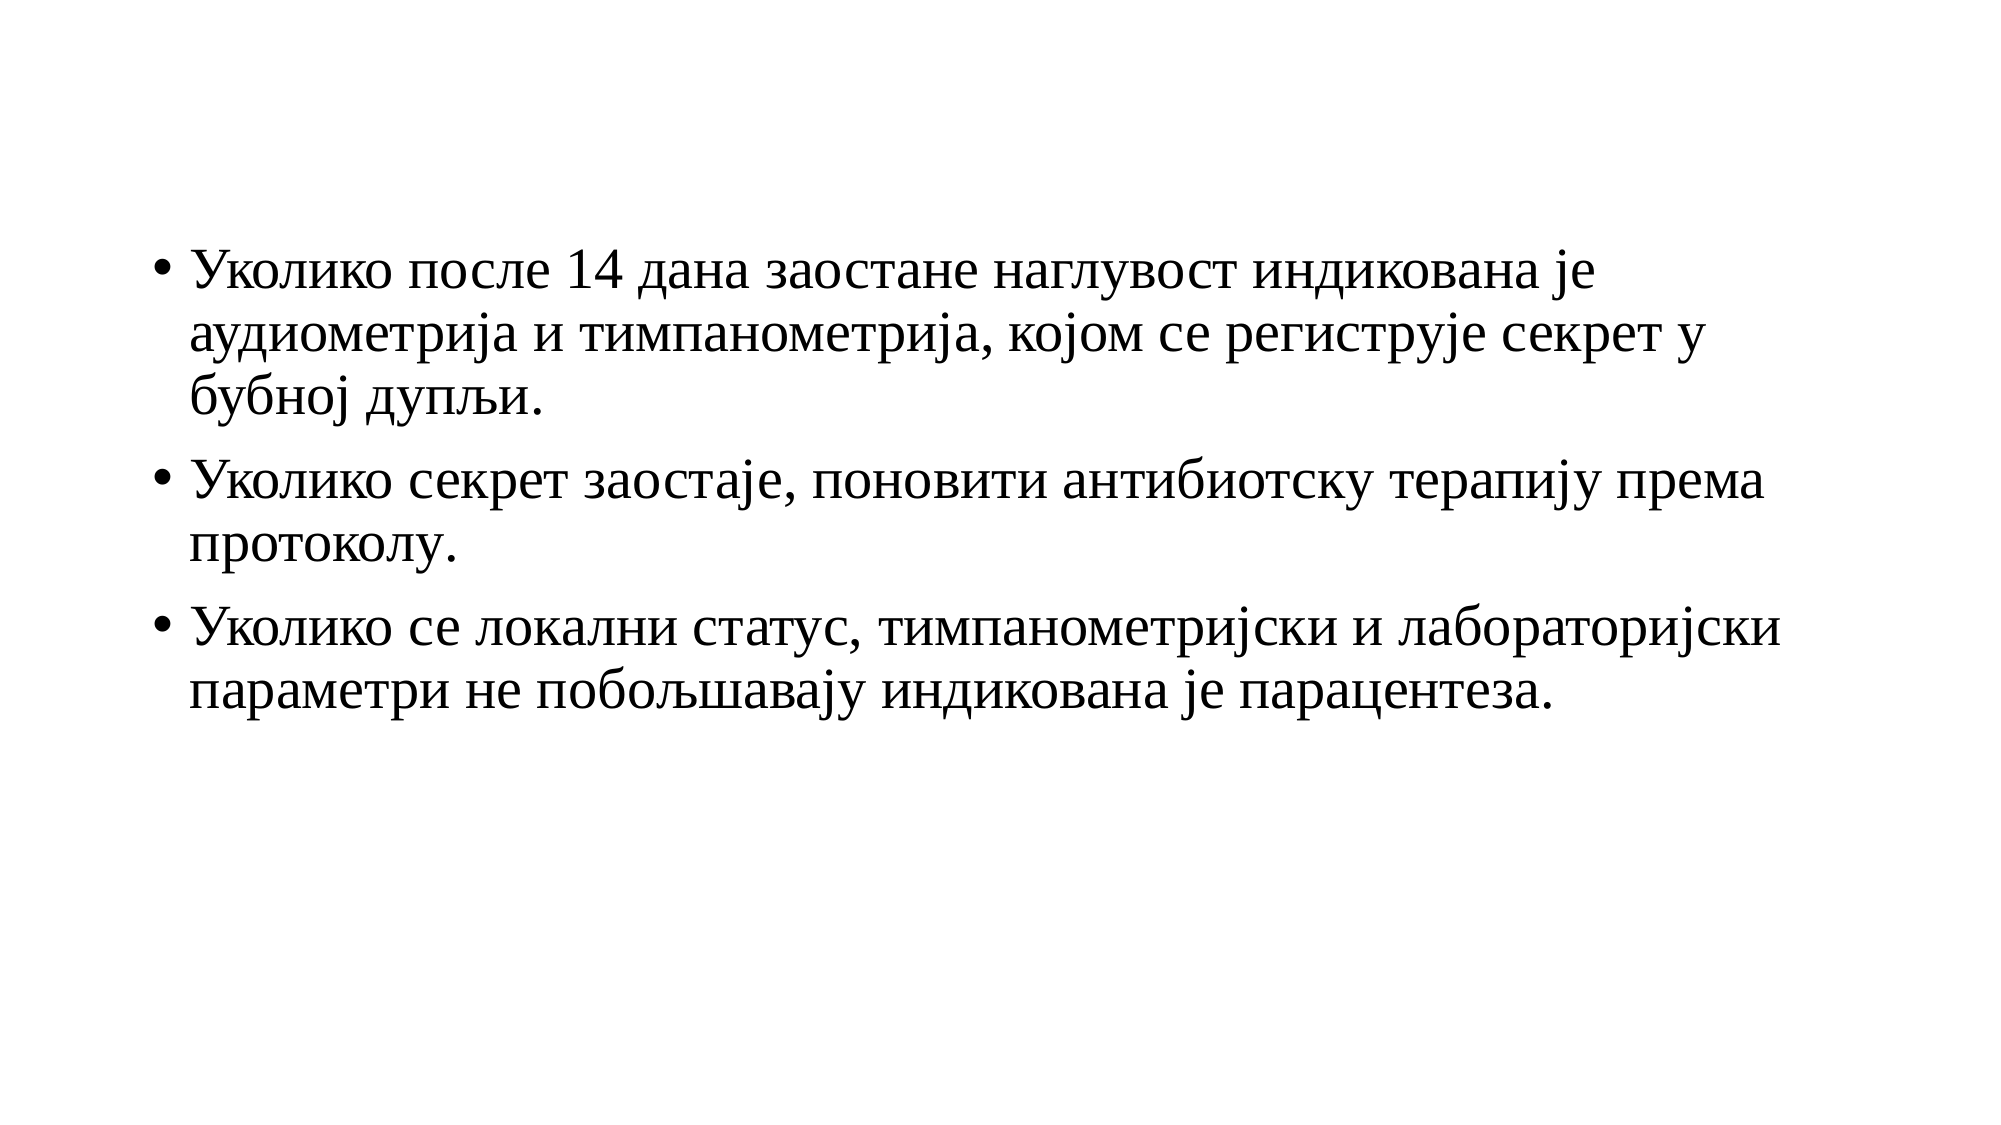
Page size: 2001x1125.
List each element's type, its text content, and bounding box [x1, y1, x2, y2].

list Уколико после 14 дана заостане наглувост индикована је аудиометрија и тимпанометрија, којом се региструје секрет у бубној дупљи. Уколико секрет заостаје, поновити антибиотску терапију према протоколу. Уколико се локални статус, тимпанометријски и лабораторијски параметри не побољшавају индикована је парацентеза. [137, 231, 1863, 772]
